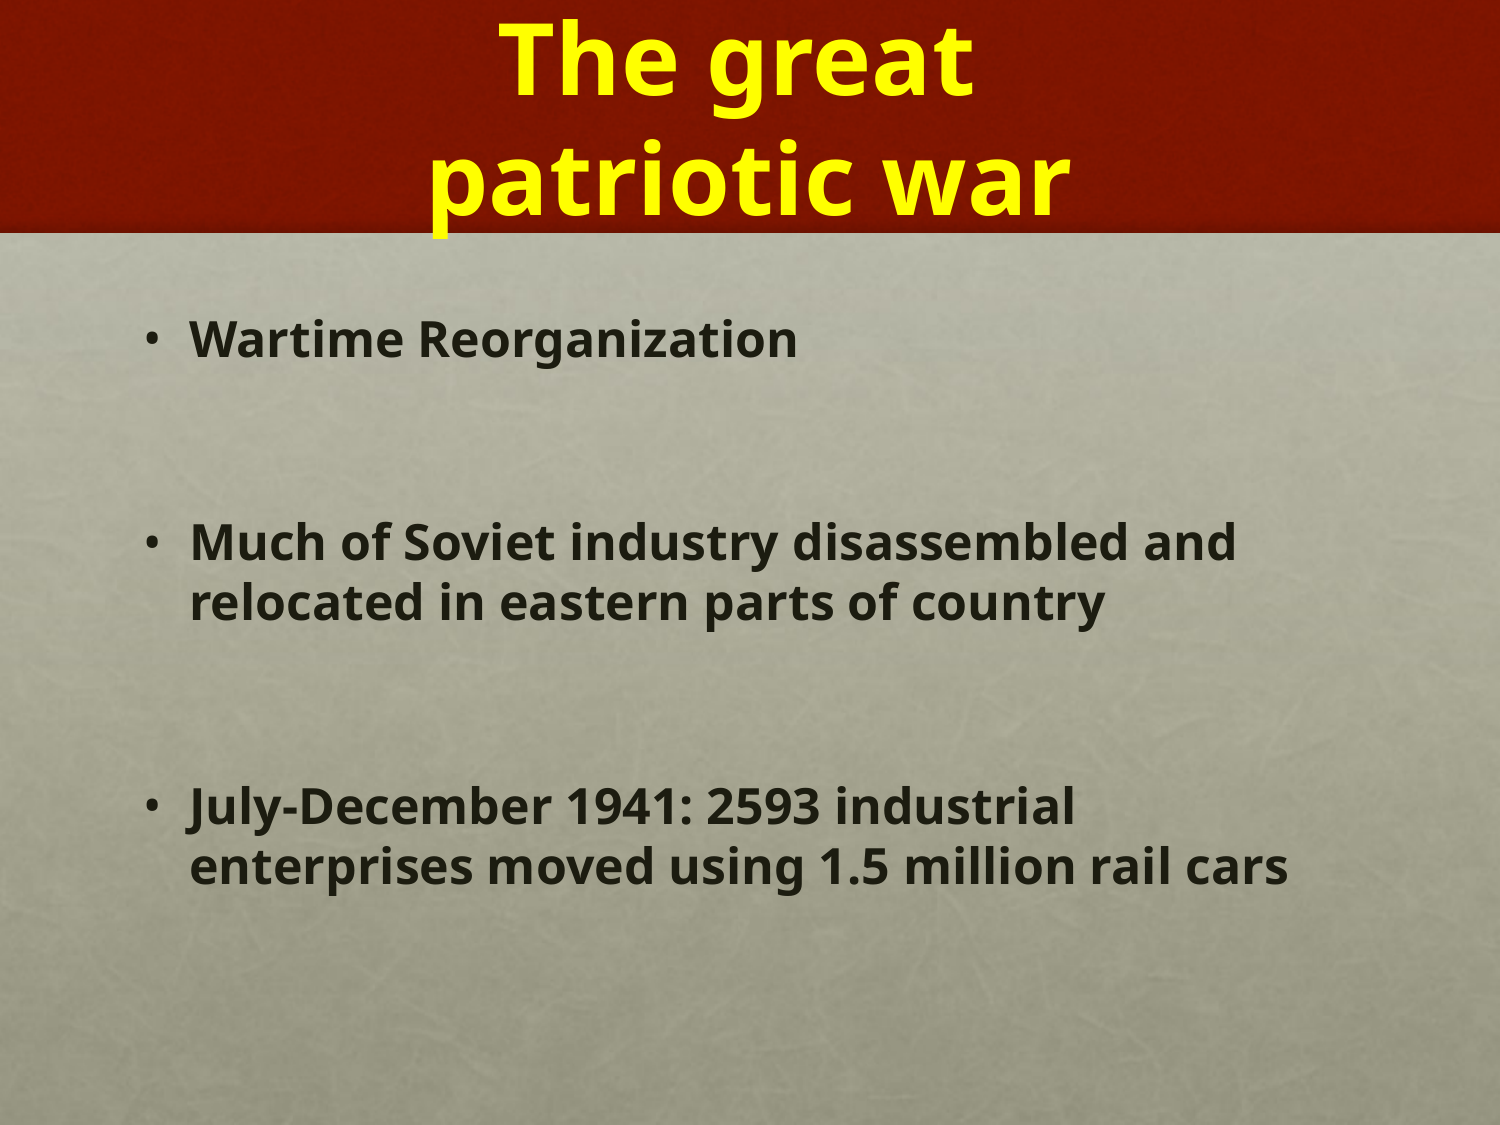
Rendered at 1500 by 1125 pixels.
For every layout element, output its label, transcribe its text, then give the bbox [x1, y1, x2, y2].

picture [0, 214, 1500, 1125]
list Wartime Reorganization Much of Soviet industry disassembled and relocated in eastern parts of country July-December 1941: 2593 industrial enterprises moved using 1.5 million rail cars [127, 299, 1372, 1125]
title The great patriotic war [127, 10, 1372, 221]
